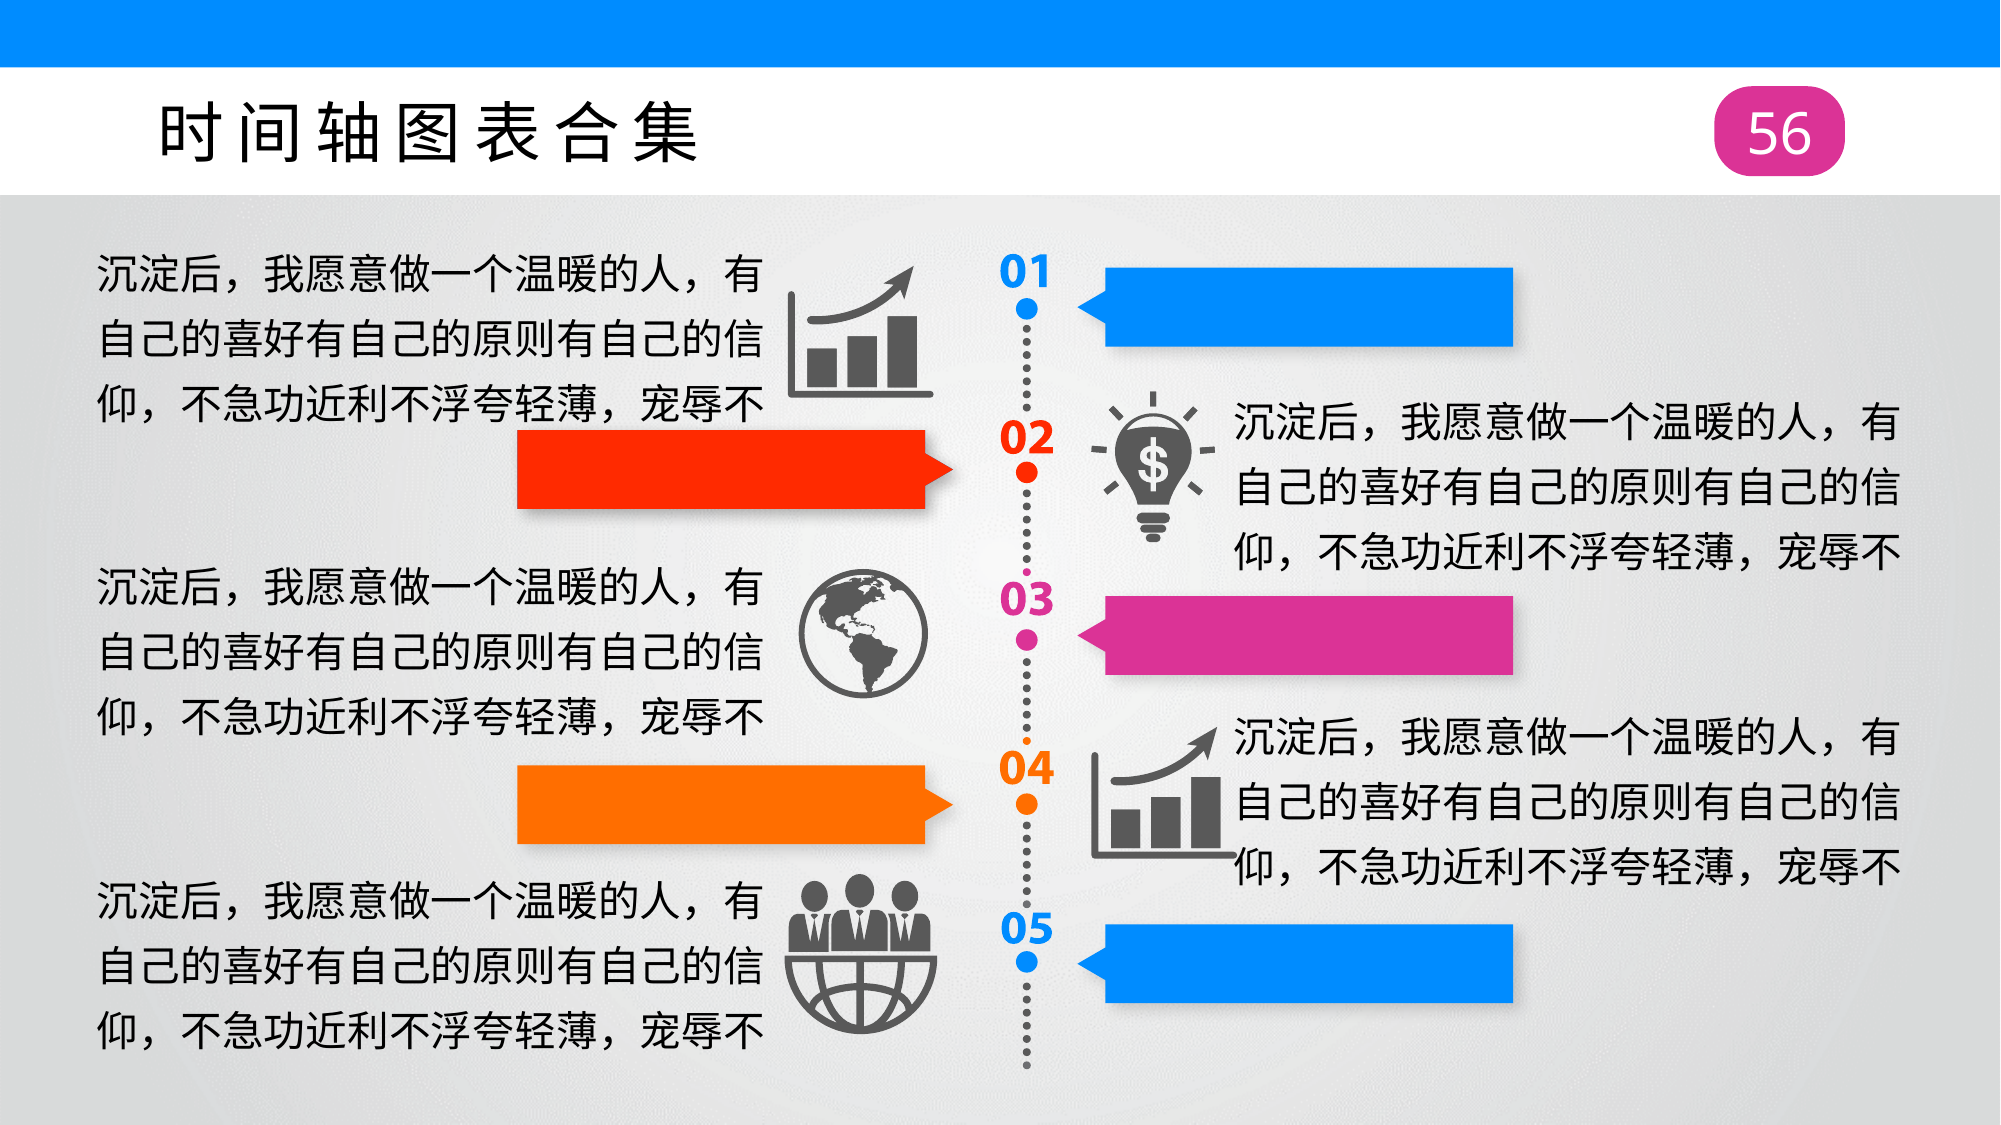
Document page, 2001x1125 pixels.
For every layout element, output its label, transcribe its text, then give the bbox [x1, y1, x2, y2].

text_box [1015, 461, 1038, 484]
text_box [1022, 723, 1031, 732]
text_box [999, 750, 1025, 785]
text_box [1015, 793, 1038, 815]
text_box [517, 430, 954, 509]
text_box [1077, 596, 1514, 675]
text_box [1022, 403, 1031, 412]
text_box [1022, 364, 1031, 373]
text_box 沉淀后，我愿意做一个温暖的人，有自己的喜好有自己的原则有自己的信仰，不急功近利不浮夸轻薄，宠辱不 [82, 225, 792, 436]
text_box [1022, 555, 1031, 564]
text_box [1031, 254, 1047, 288]
text_box [1022, 847, 1031, 856]
text_box [1022, 874, 1031, 882]
text_box [1022, 351, 1031, 359]
picture [0, 0, 2001, 1125]
text_box [1022, 1021, 1031, 1030]
text_box [1000, 420, 1026, 455]
text_box [1022, 995, 1031, 1004]
text_box [1077, 267, 1514, 347]
text_box [1022, 515, 1031, 524]
text_box [1000, 253, 1026, 288]
text_box 沉淀后，我愿意做一个温暖的人，有自己的喜好有自己的原则有自己的信仰，不急功近利不浮夸轻薄，宠辱不 [82, 538, 792, 749]
text_box [1022, 982, 1031, 991]
text_box [1077, 924, 1514, 1004]
text_box [1001, 911, 1026, 944]
text_box [1022, 1048, 1031, 1057]
text_box [1029, 912, 1052, 944]
text_box [1022, 887, 1031, 896]
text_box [787, 265, 934, 398]
text_box [1022, 377, 1031, 386]
text_box [1022, 337, 1031, 346]
text_box [0, 66, 2000, 196]
text_box [1022, 1008, 1031, 1017]
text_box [791, 568, 931, 699]
text_box [1022, 671, 1031, 680]
text_box [1022, 1061, 1031, 1070]
text_box [1022, 568, 1031, 577]
text_box [1022, 900, 1031, 909]
text_box [1022, 684, 1031, 693]
text_box [1022, 821, 1031, 830]
text_box 时间轴图表合集 [142, 83, 753, 178]
text_box [1022, 834, 1031, 843]
text_box 沉淀后，我愿意做一个温暖的人，有自己的喜好有自己的原则有自己的信仰，不急功近利不浮夸轻薄，宠辱不 [1219, 373, 1929, 584]
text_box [1091, 726, 1238, 859]
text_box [784, 873, 938, 1035]
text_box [1091, 391, 1215, 543]
text_box [517, 765, 954, 845]
text_box [1022, 324, 1031, 333]
text_box 沉淀后，我愿意做一个温暖的人，有自己的喜好有自己的原则有自己的信仰，不急功近利不浮夸轻薄，宠辱不 [82, 852, 792, 1062]
text_box [1029, 420, 1053, 454]
text_box [0, 0, 2000, 66]
text_box [1022, 658, 1031, 667]
text_box 56 [1713, 85, 1847, 178]
text_box [1022, 697, 1031, 706]
text_box [1022, 489, 1031, 498]
text_box [1022, 710, 1031, 719]
text_box [1022, 390, 1031, 399]
text_box [1015, 298, 1038, 320]
text_box [1022, 542, 1031, 550]
text_box [1029, 581, 1053, 616]
text_box [1015, 629, 1038, 651]
text_box [1022, 860, 1031, 869]
text_box [1022, 502, 1031, 511]
text_box [1022, 737, 1031, 745]
text_box [1022, 1035, 1031, 1043]
text_box [1027, 751, 1054, 784]
text_box [1022, 528, 1031, 537]
text_box [1000, 581, 1026, 616]
text_box [1015, 951, 1038, 973]
text_box 沉淀后，我愿意做一个温暖的人，有自己的喜好有自己的原则有自己的信仰，不急功近利不浮夸轻薄，宠辱不 [1219, 688, 1929, 899]
